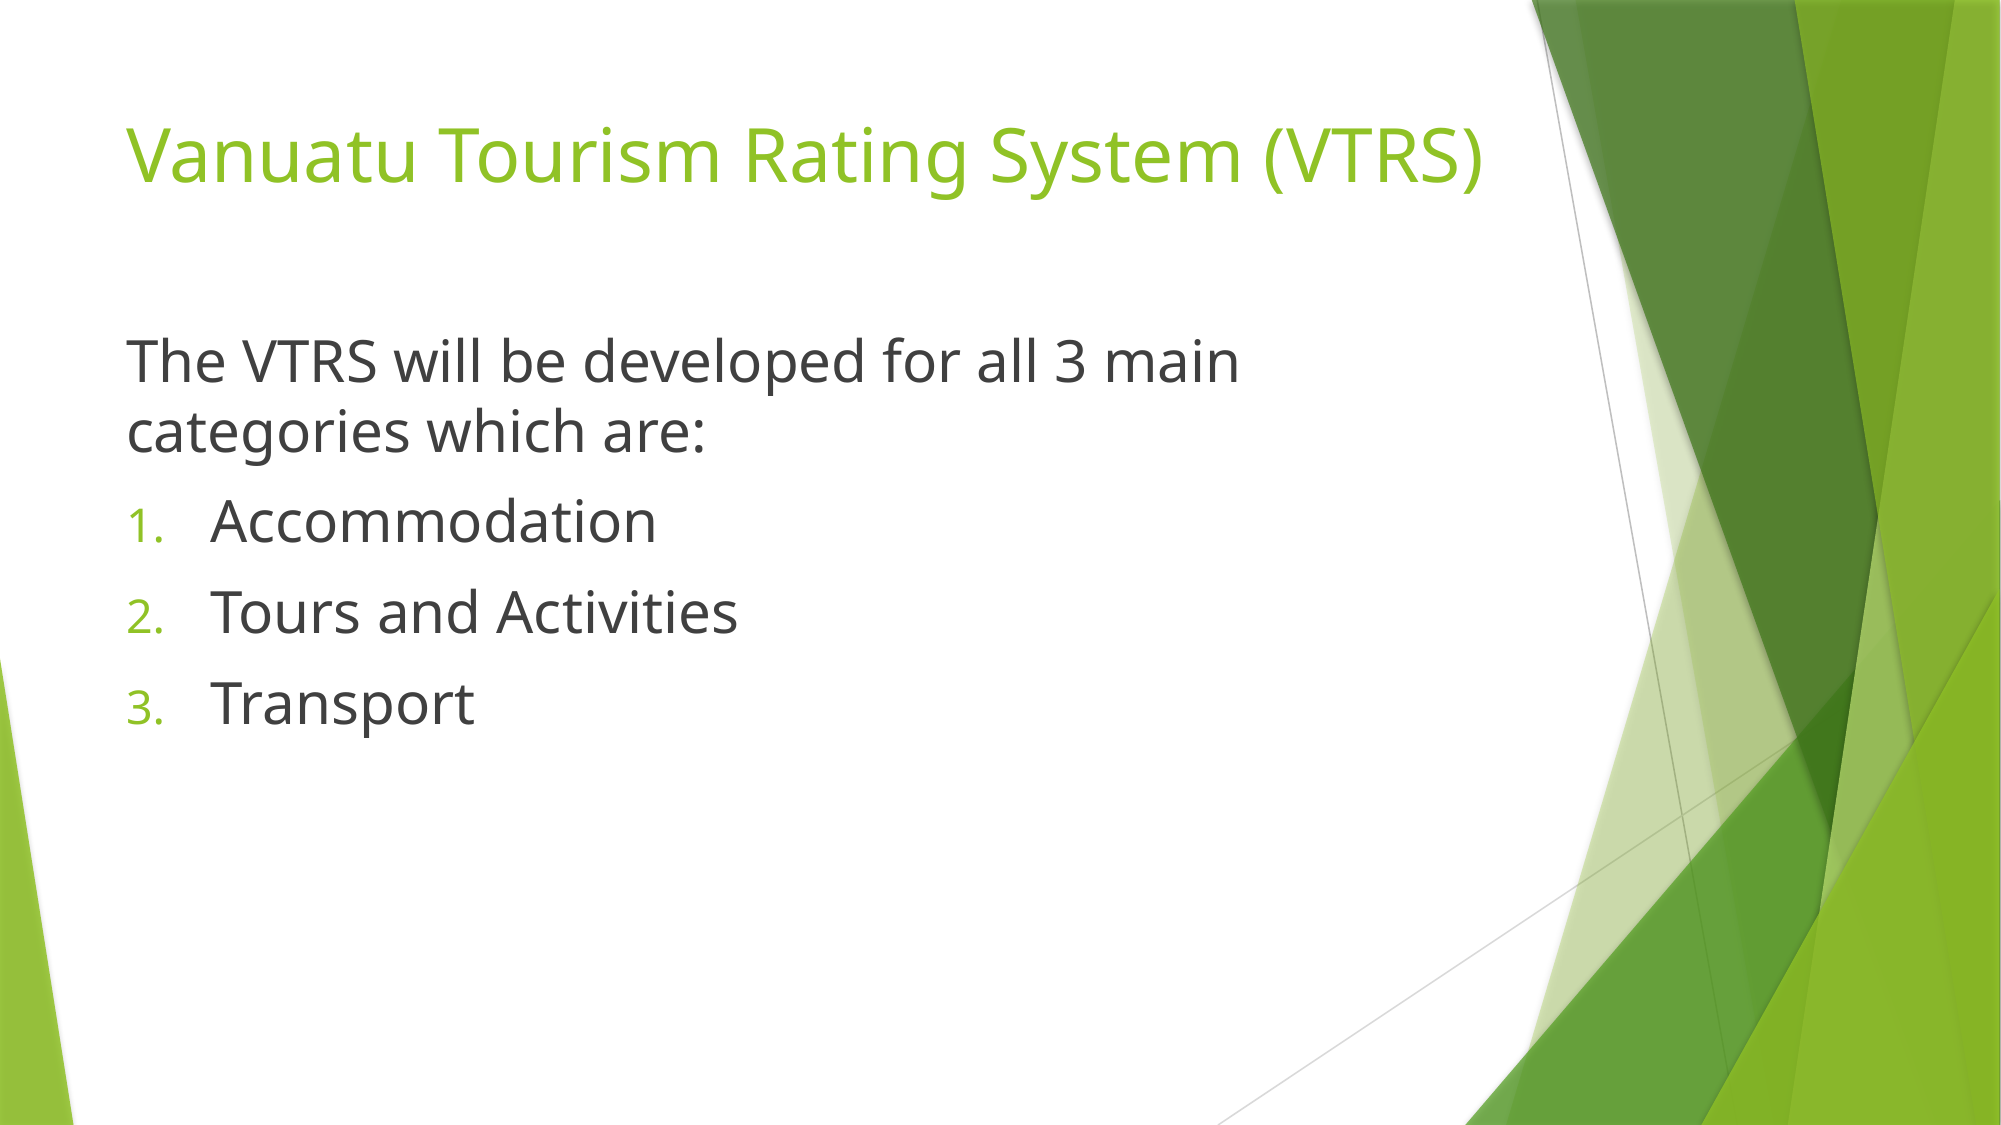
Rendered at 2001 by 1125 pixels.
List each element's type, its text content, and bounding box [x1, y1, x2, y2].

title Vanuatu Tourism Rating System (VTRS) [111, 99, 1522, 316]
list The VTRS will be developed for all 3 main categories which are: Accommodation Tours and Activities Transport [111, 316, 1522, 991]
